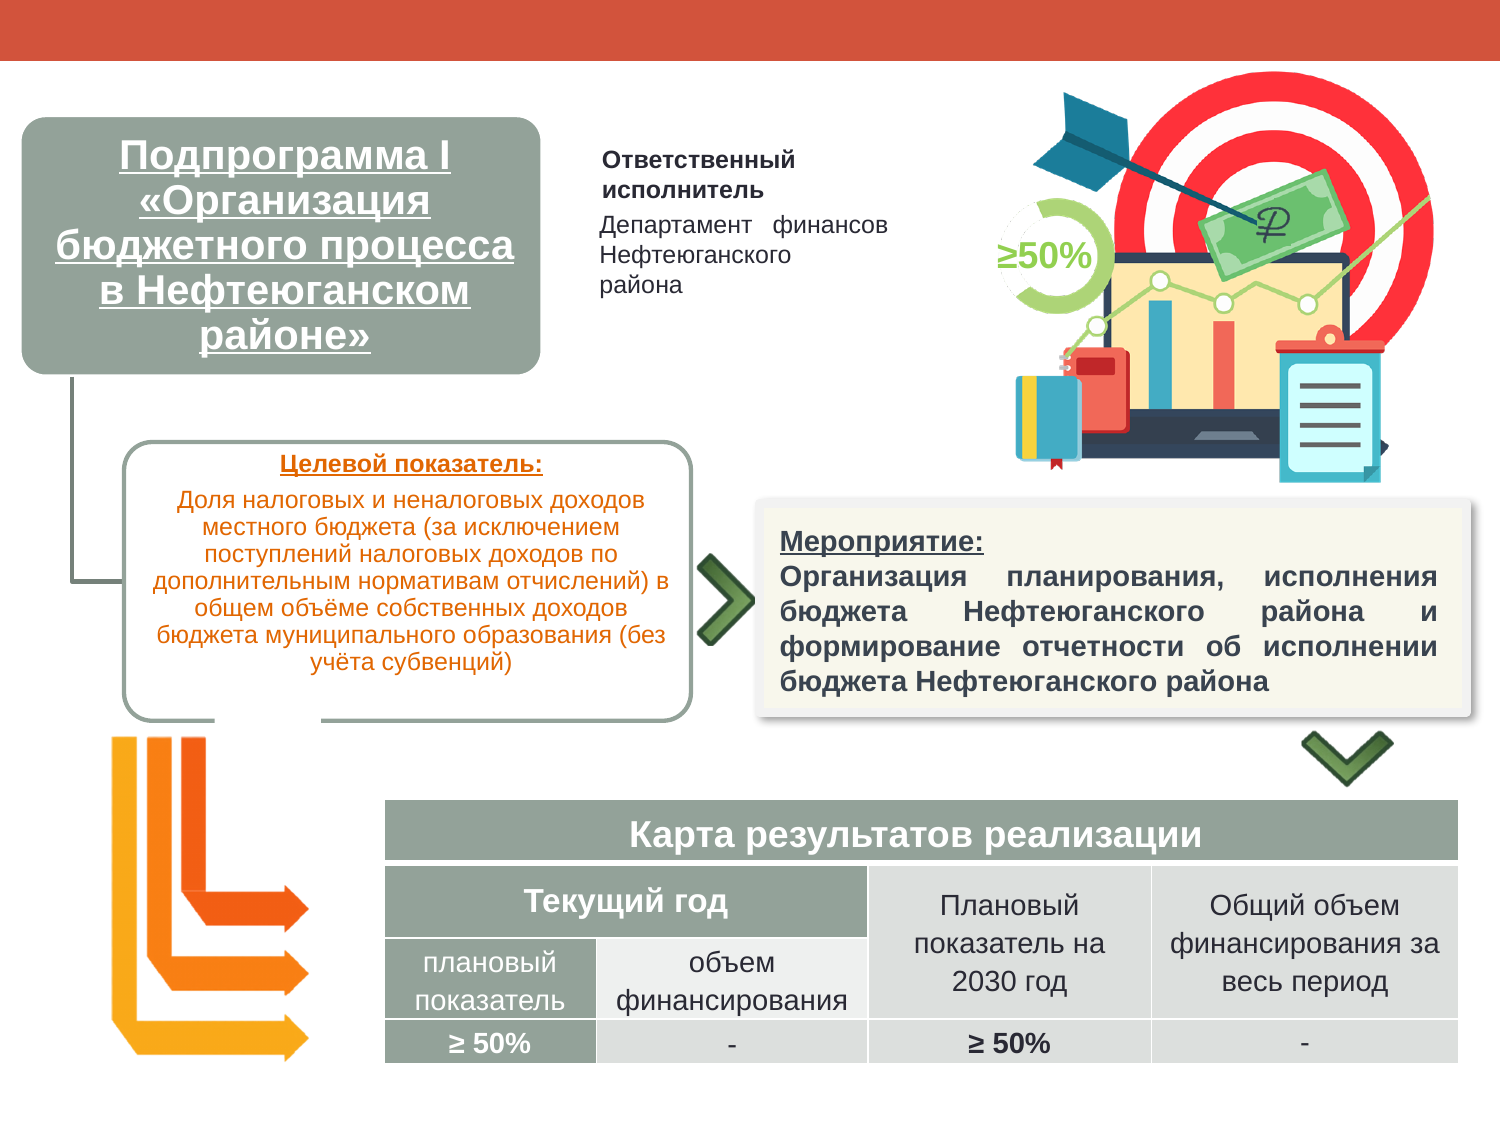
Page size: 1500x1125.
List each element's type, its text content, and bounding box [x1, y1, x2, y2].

text_box Департамент финансов Нефтеюганского района [729, 201, 904, 306]
table_cell ≥ 50% [869, 1020, 1151, 1063]
picture [1300, 730, 1394, 850]
table_header Карта результатов реализации [411, 800, 1458, 860]
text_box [0, 114, 721, 722]
text_box Ответственный исполнитель [729, 136, 888, 201]
table_cell Текущий год [411, 866, 867, 937]
picture [713, 535, 759, 664]
table_cell ≥ 50% [411, 1020, 596, 1063]
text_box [981, 58, 1440, 492]
table_cell Плановый показатель на 2030 год [869, 866, 1151, 1018]
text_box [759, 503, 1467, 717]
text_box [96, 692, 404, 1125]
table_cell плановый показатель [411, 939, 596, 1018]
table_cell - [597, 1020, 867, 1063]
table_cell объем финансирования [597, 939, 867, 1018]
picture [0, 0, 1500, 61]
table_cell - [1152, 1020, 1458, 1063]
table_cell Общий объем финансирования за весь период [1152, 866, 1458, 1018]
